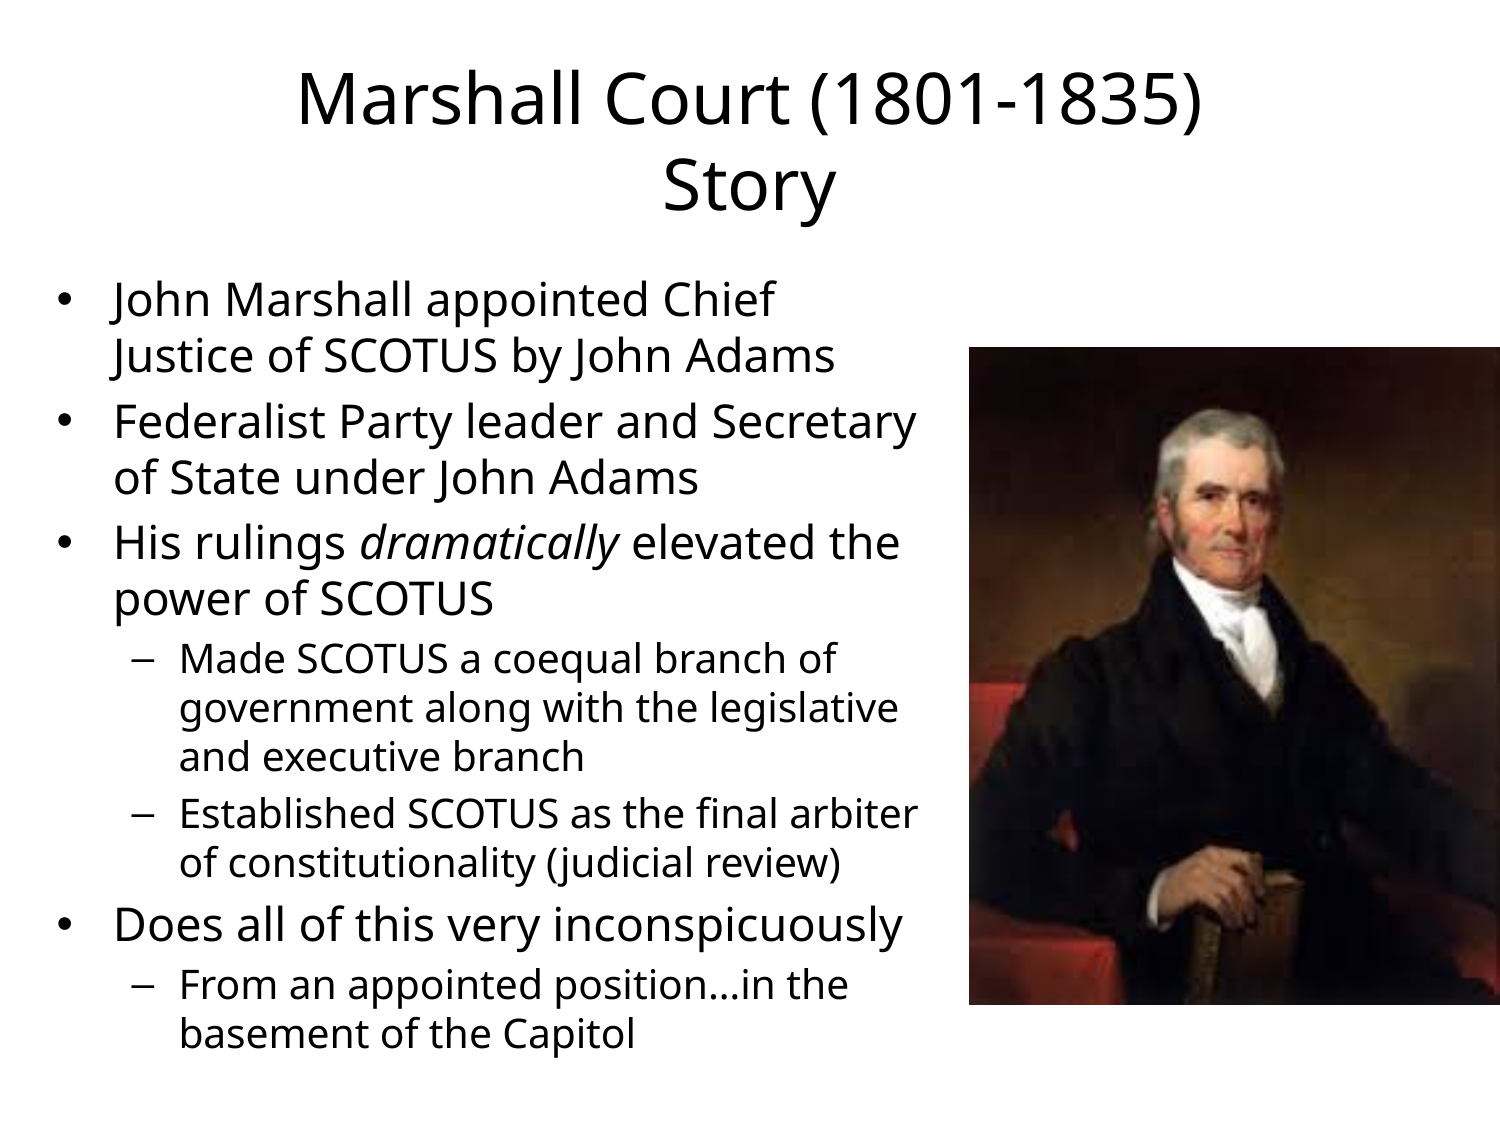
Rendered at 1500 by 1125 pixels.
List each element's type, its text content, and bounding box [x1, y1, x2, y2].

picture [968, 347, 1500, 1006]
list John Marshall appointed Chief Justice of SCOTUS by John Adams Federalist Party leader and Secretary of State under John Adams His rulings dramatically elevated the power of SCOTUS Made SCOTUS a coequal branch of government along with the legislative and executive branch Established SCOTUS as the final arbiter of constitutionality (judicial review) Does all of this very inconspicuously From an appointed position…in the basement of the Capitol [41, 262, 940, 1103]
title Marshall Court (1801-1835) Story [75, 45, 1425, 233]
